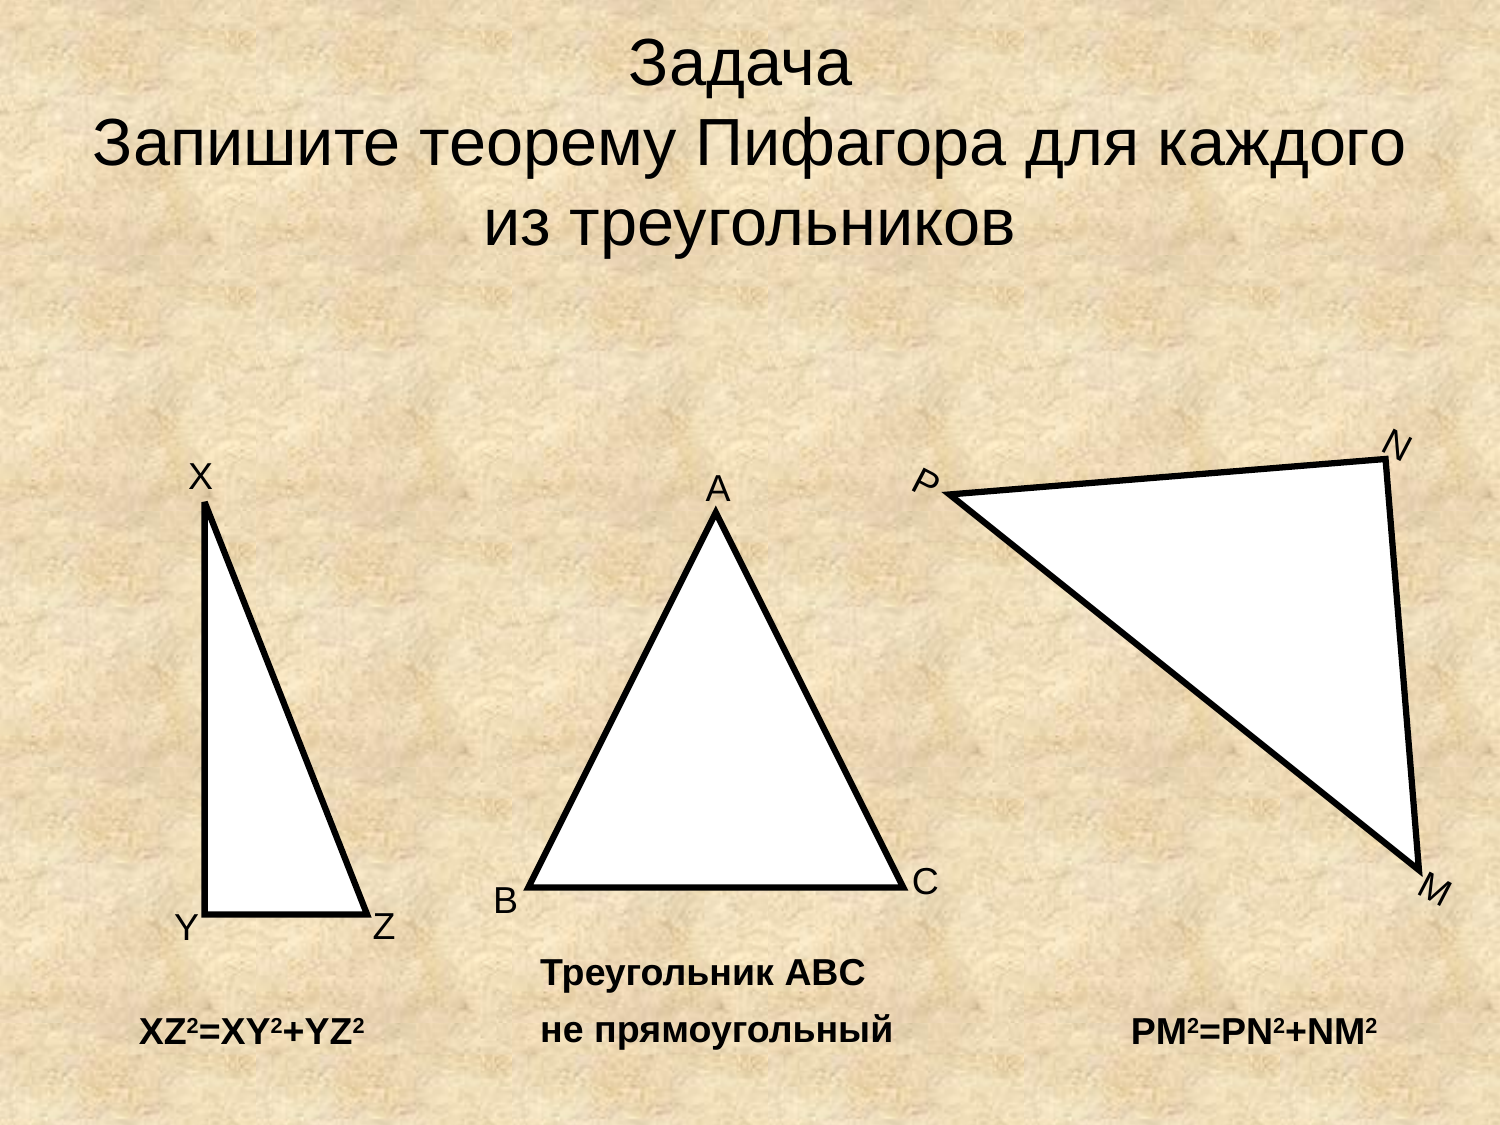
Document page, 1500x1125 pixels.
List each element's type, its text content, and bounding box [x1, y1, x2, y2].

text_box Треугольник ABC не прямоугольный [525, 940, 975, 1058]
text_box XZ2=XY2+YZ2 [123, 999, 467, 1060]
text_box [478, 455, 960, 926]
text_box PM2=PN2+NM2 [1116, 999, 1424, 1060]
title Задача Запишите теорему Пифагора для каждого из треугольников [74, 44, 1426, 233]
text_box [159, 444, 421, 953]
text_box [867, 349, 1500, 898]
picture [0, 0, 1500, 1125]
